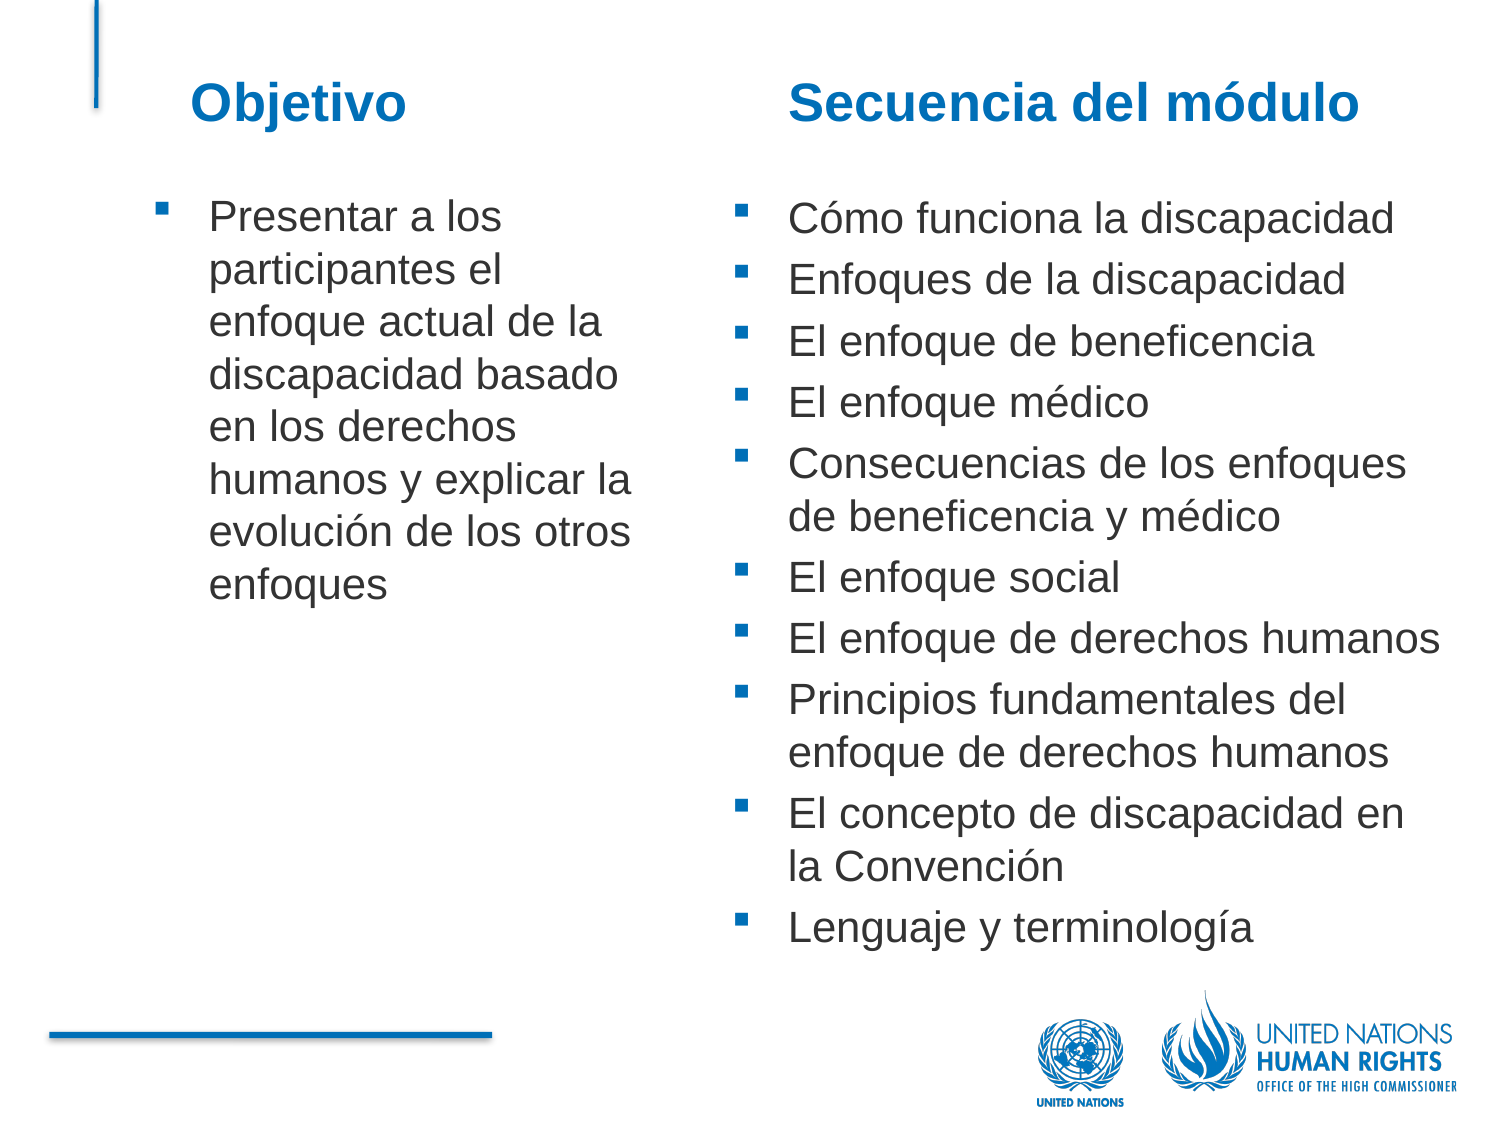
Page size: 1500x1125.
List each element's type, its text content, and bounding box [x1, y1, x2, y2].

text_box Secuencia del módulo [773, 60, 1377, 140]
text_box Presentar a los participantes el enfoque actual de la discapacidad basado en los derechos humanos y explicar la evolución de los otros enfoques [137, 180, 675, 616]
picture [1037, 990, 1457, 1107]
text_box Objetivo [176, 60, 424, 140]
text_box Cómo funciona la discapacidad Enfoques de la discapacidad El enfoque de beneficencia El enfoque médico Consecuencias de los enfoques de beneficencia y médico El enfoque social El enfoque de derechos humanos Principios fundamentales del enfoque de derechos humanos El concepto de discapacidad en la Convención Lenguaje y terminología [716, 182, 1461, 959]
